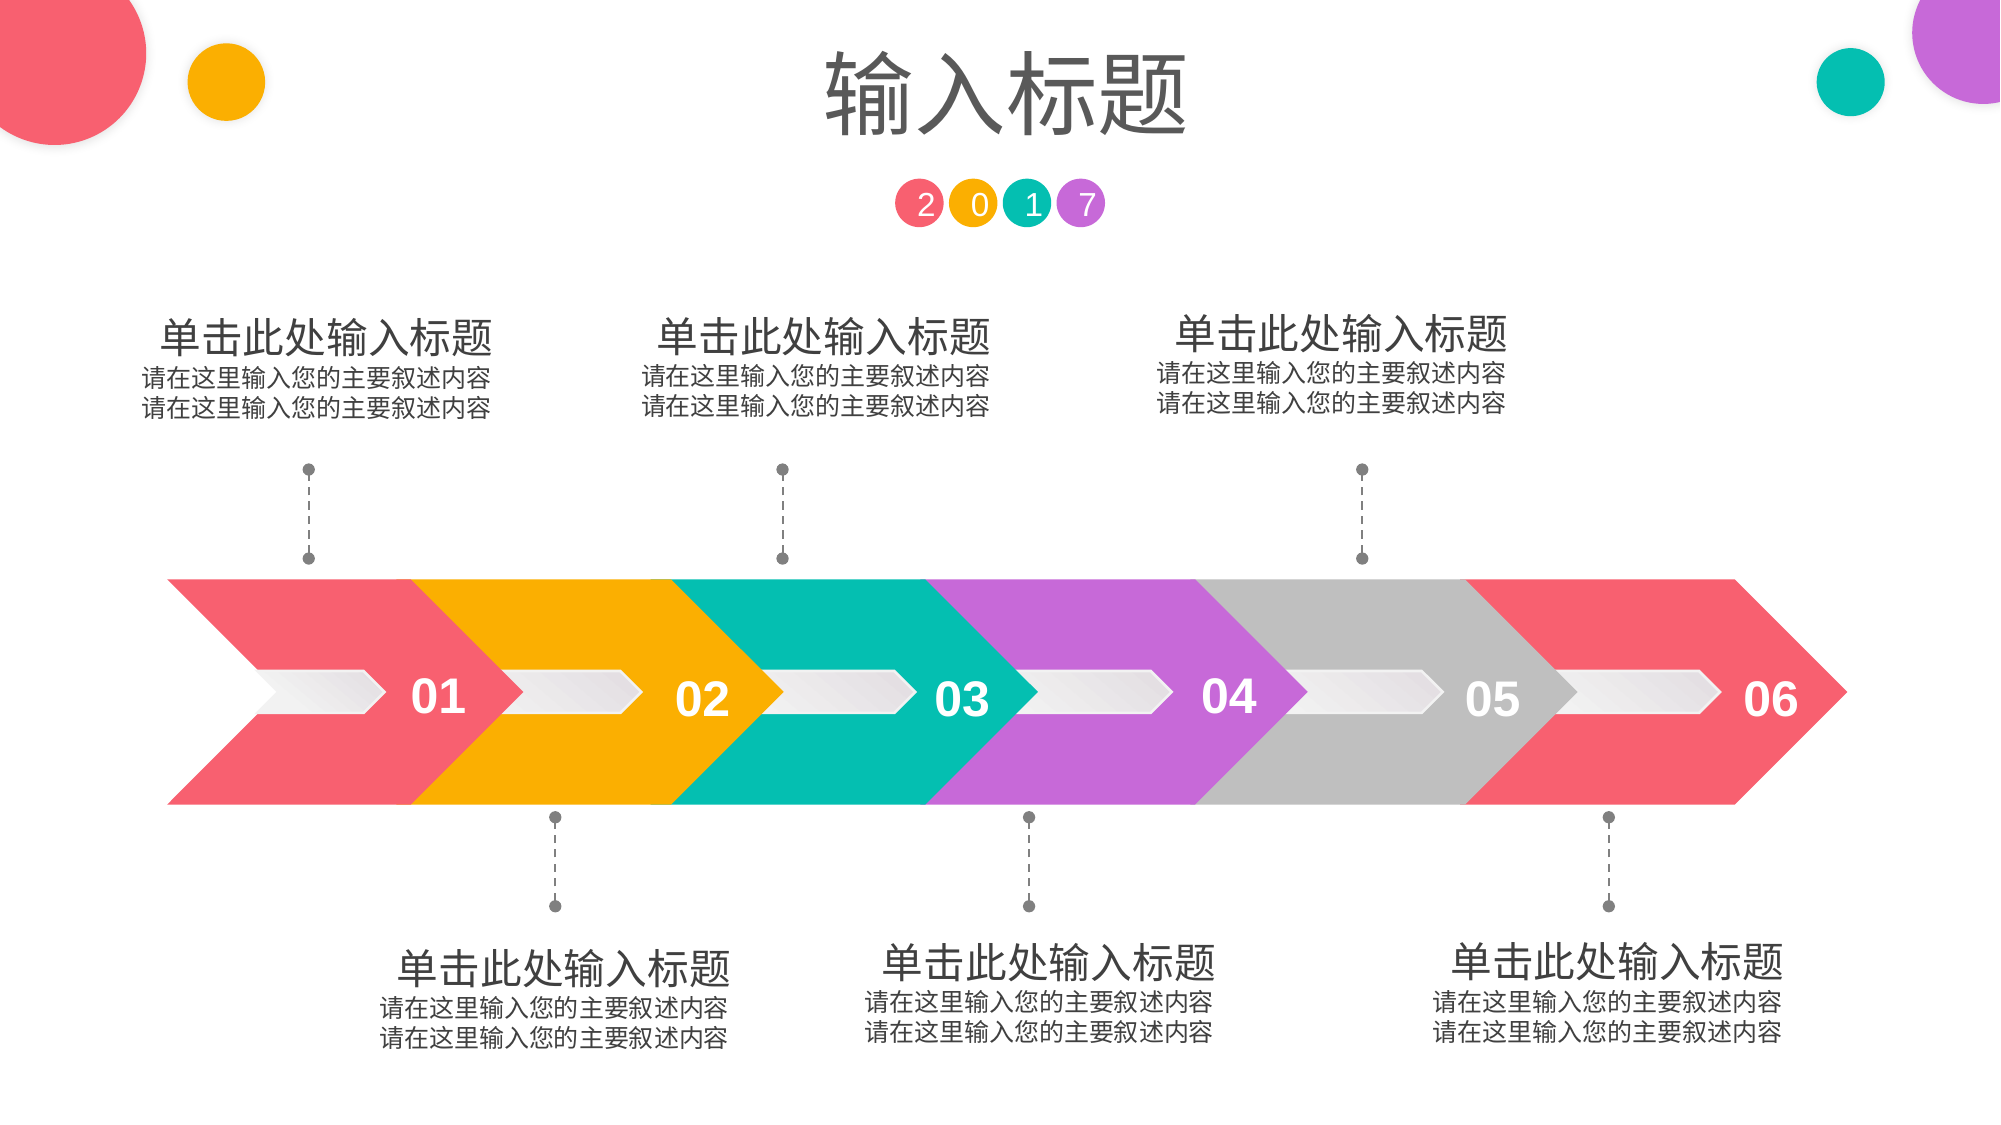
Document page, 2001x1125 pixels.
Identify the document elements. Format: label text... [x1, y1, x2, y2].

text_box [1578, 579, 1850, 805]
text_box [1308, 579, 1578, 805]
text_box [524, 579, 784, 805]
text_box 单击此处输入标题 请在这里输入您的主要叙述内容 请在这里输入您的主要叙述内容 [127, 304, 509, 510]
text_box 单击此处输入标题 请在这里输入您的主要叙述内容 请在这里输入您的主要叙述内容 [1418, 928, 1800, 1125]
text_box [167, 579, 524, 805]
text_box 输入标题 [807, 29, 1205, 155]
text_box [186, 42, 267, 122]
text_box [1041, 579, 1308, 805]
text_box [308, 469, 1363, 559]
text_box [1911, 0, 2000, 105]
text_box 单击此处输入标题 请在这里输入您的主要叙述内容 请在这里输入您的主要叙述内容 [849, 928, 1231, 1125]
text_box 单击此处输入标题 请在这里输入您的主要叙述内容 请在这里输入您的主要叙述内容 [364, 935, 746, 1125]
text_box 单击此处输入标题 请在这里输入您的主要叙述内容 请在这里输入您的主要叙述内容 [1142, 300, 1524, 505]
text_box 单击此处输入标题 请在这里输入您的主要叙述内容 请在这里输入您的主要叙述内容 [626, 303, 1007, 469]
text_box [784, 579, 1041, 805]
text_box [555, 817, 1609, 907]
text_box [895, 178, 1105, 228]
text_box [0, 0, 148, 147]
text_box [1815, 47, 1886, 118]
